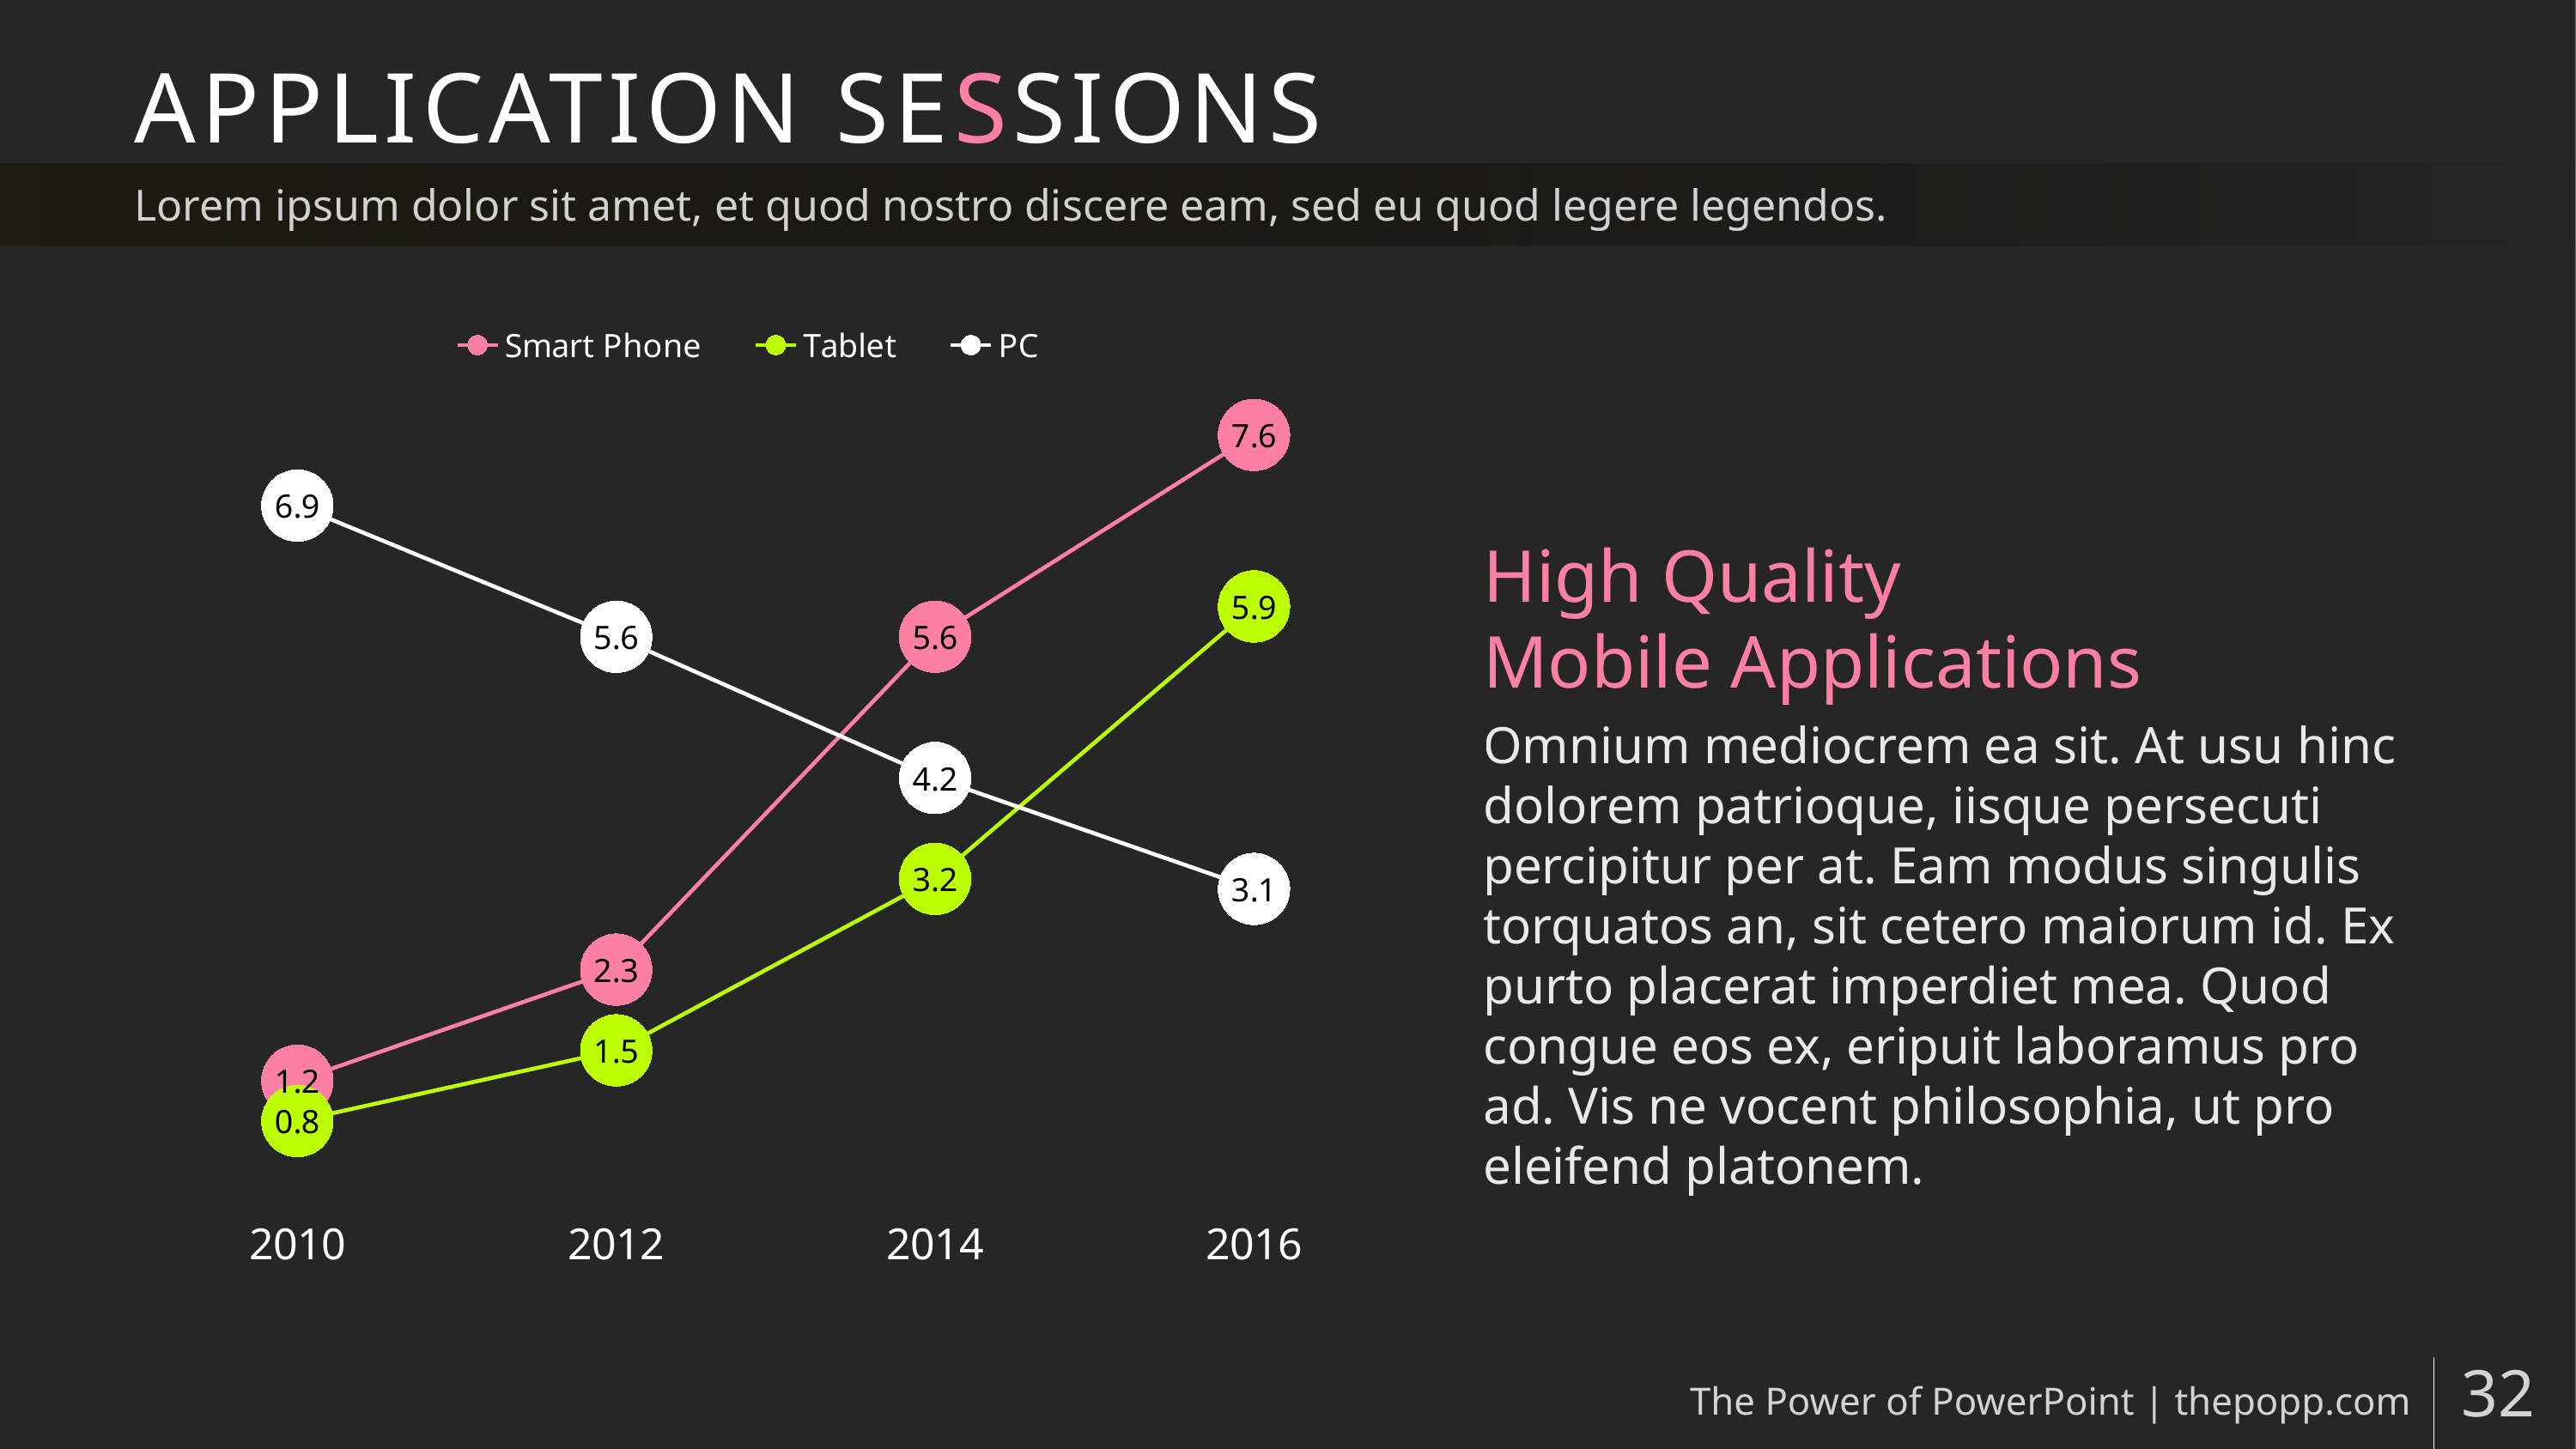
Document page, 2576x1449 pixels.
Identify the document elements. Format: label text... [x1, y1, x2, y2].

title APPLICATION SESSIONS [111, 0, 2430, 174]
footer The Power of PowerPoint | thepopp.com [922, 1356, 2434, 1434]
list Lorem ipsum dolor sit amet, et quod nostro discere eam, sed eu quod legere legendos. [111, 167, 2404, 248]
slide_number 32 [2438, 1357, 2576, 1434]
chart [111, 308, 1441, 1293]
list High Quality Mobile Applications [1460, 420, 2464, 701]
list Omnium mediocrem ea sit. At usu hinc dolorem patrioque, iisque persecuti percipitur per at. Eam modus singulis torquatos an, sit cetero maiorum id. Ex purto placerat imperdiet mea. Quod congue eos ex, eripuit laboramus pro ad. Vis ne vocent philosophia, ut pro eleifend platonem. [1460, 701, 2464, 1181]
